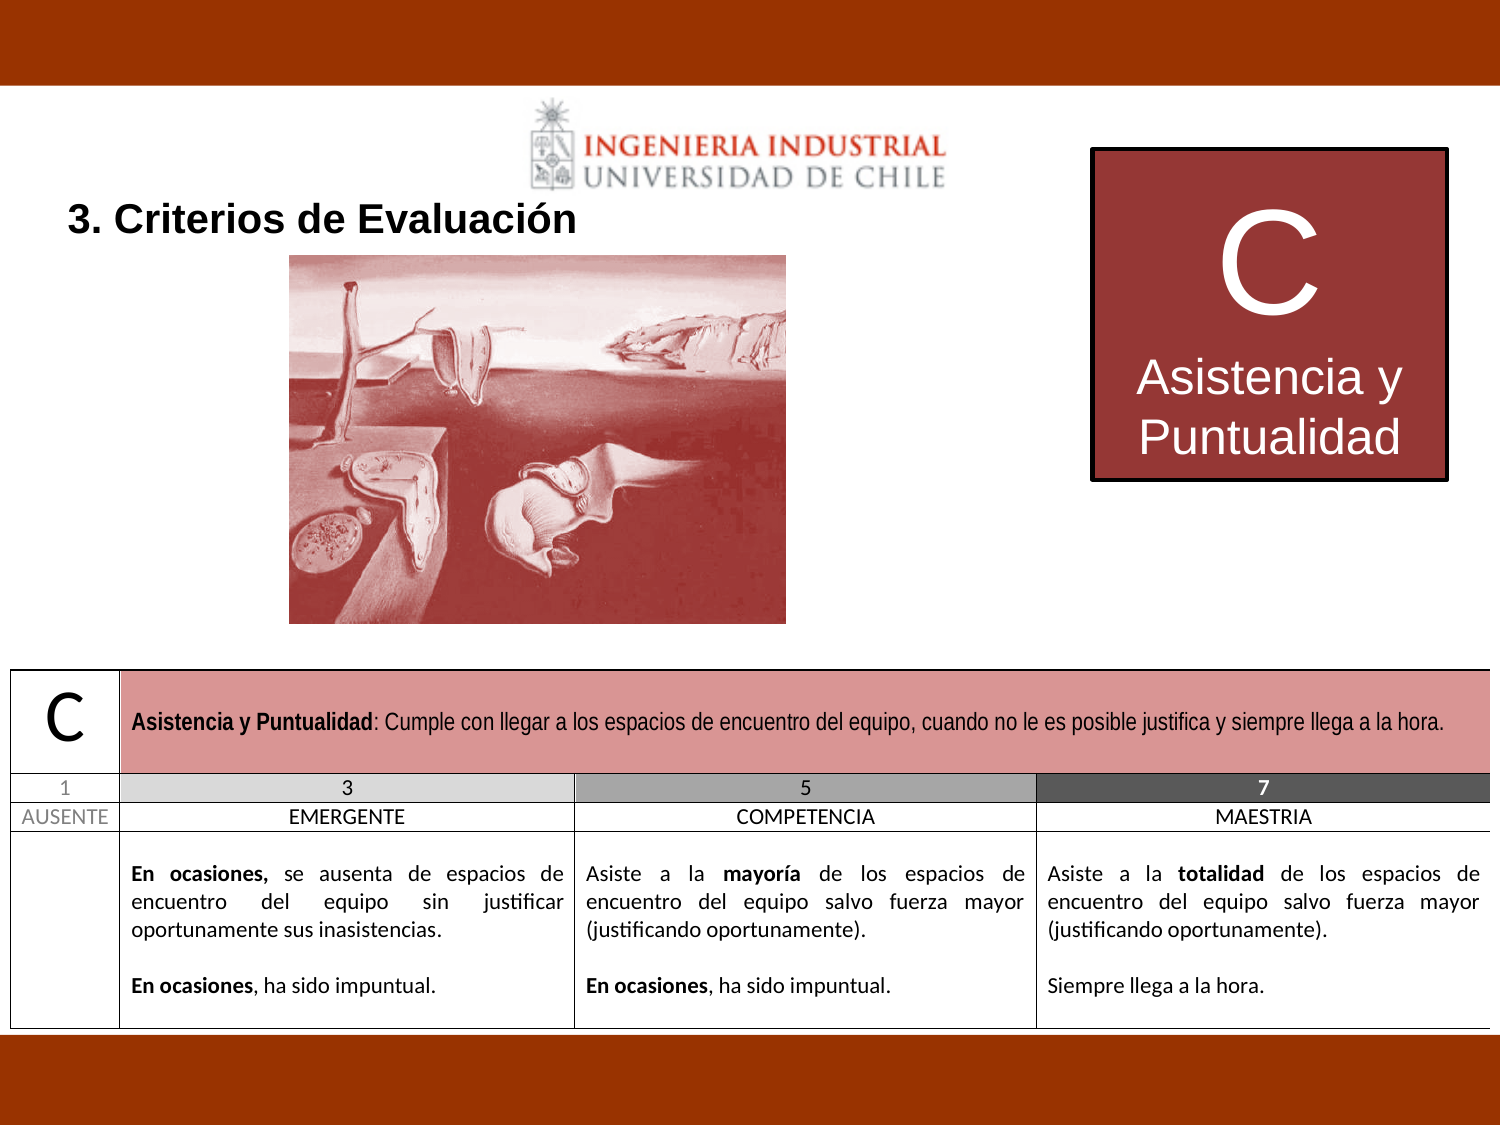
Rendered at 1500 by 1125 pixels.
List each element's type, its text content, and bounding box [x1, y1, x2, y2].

text_box [0, 0, 1500, 86]
text_box 3. Criterios de Evaluación [53, 184, 998, 250]
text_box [513, 89, 963, 197]
text_box C Asistencia y Puntualidad [1090, 147, 1449, 482]
text_box [0, 1034, 1500, 1125]
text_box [9, 669, 1490, 1083]
picture [289, 255, 786, 625]
